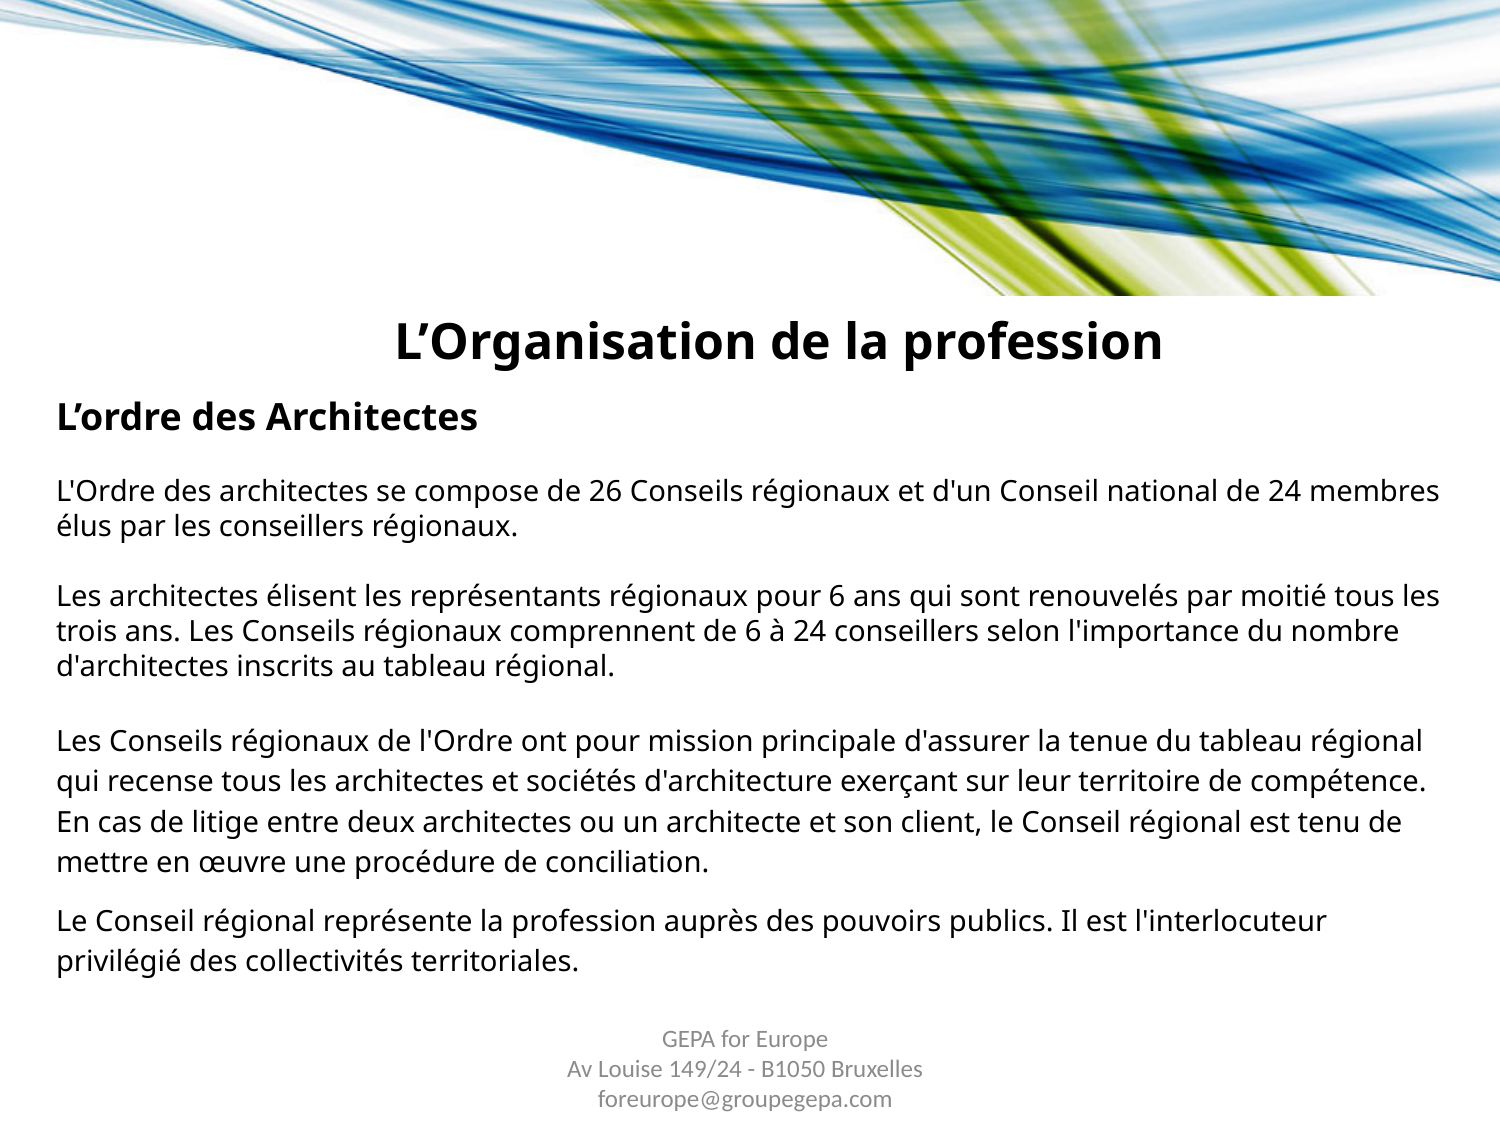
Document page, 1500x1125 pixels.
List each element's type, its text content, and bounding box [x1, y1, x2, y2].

list L’Organisation de la profession [159, 304, 1400, 384]
picture [0, 0, 1500, 296]
text_box L’ordre des Architectes L'Ordre des architectes se compose de 26 Conseils régionaux et d'un Conseil national de 24 membres élus par les conseillers régionaux. Les architectes élisent les représentants régionaux pour 6 ans qui sont renouvelés par moitié tous les trois ans. Les Conseils régionaux comprennent de 6 à 24 conseillers selon l'importance du nombre d'architectes inscrits au tableau régional. Les Conseils régionaux de l'Ordre ont pour mission principale d'assurer la tenue du tableau régional qui recense tous les architectes et sociétés d'architecture exerçant sur leur territoire de compétence. En cas de litige entre deux architectes ou un architecte et son client, le Conseil régional est tenu de mettre en œuvre une procédure de conciliation. Le Conseil régional représente la profession auprès des pouvoirs publics. Il est l'interlocuteur privilégié des collectivités territoriales. [41, 385, 1459, 1125]
